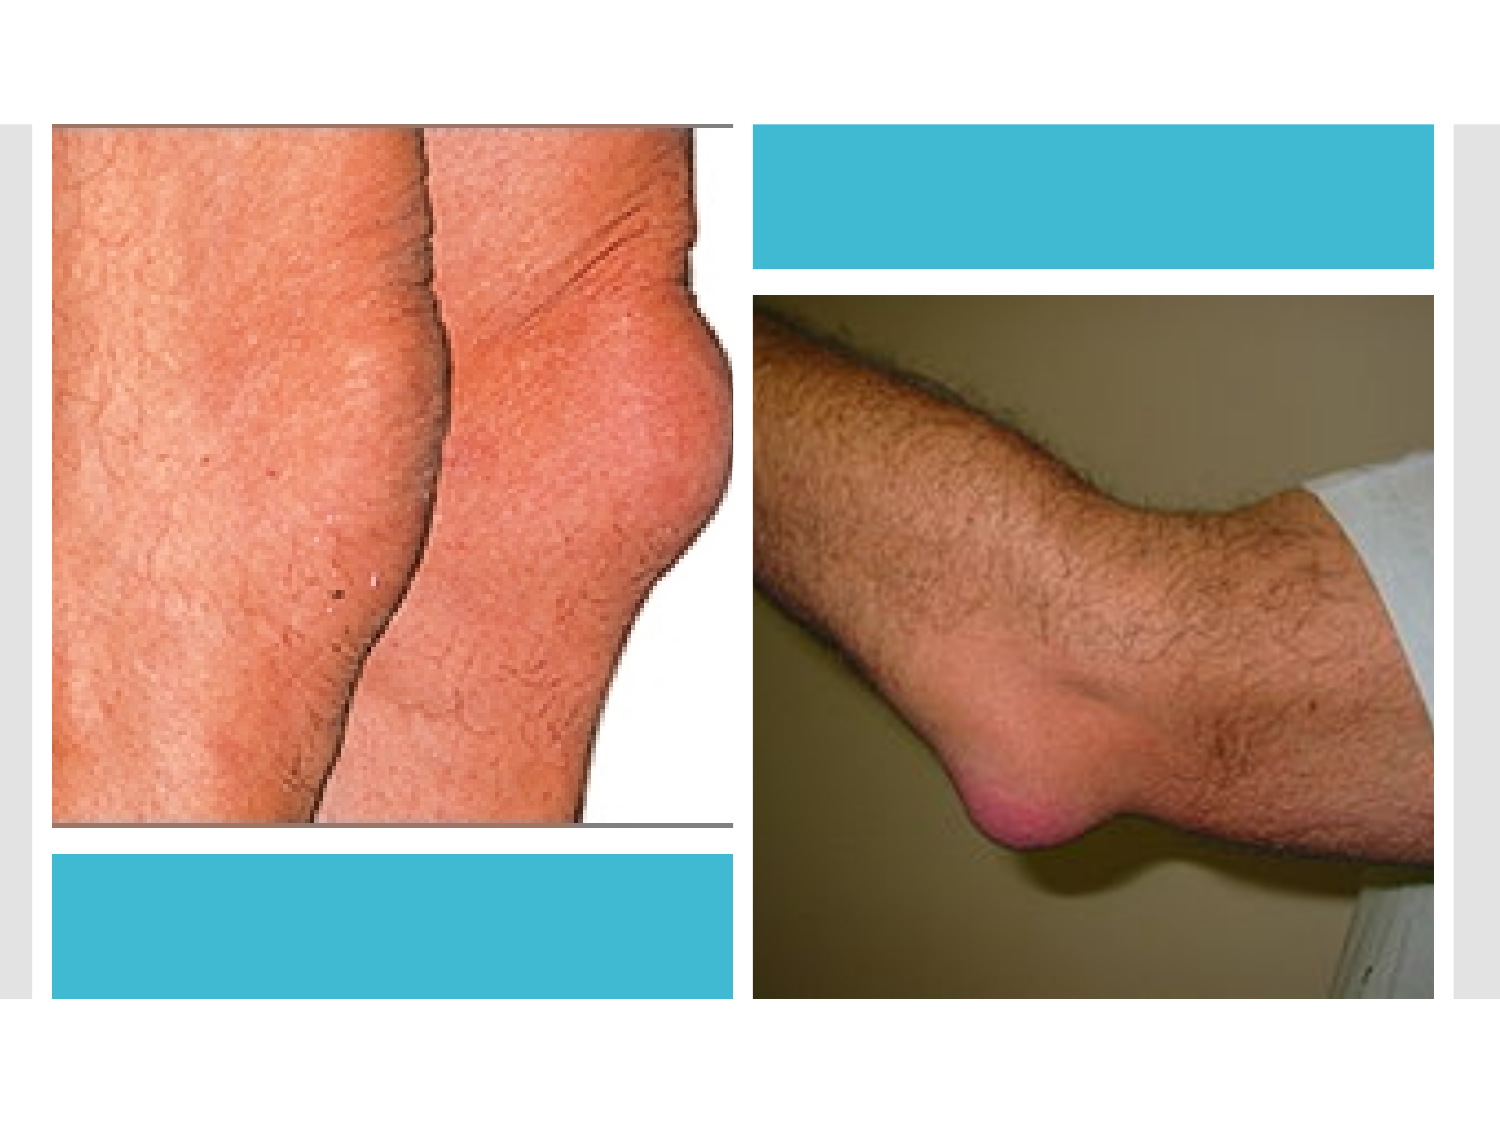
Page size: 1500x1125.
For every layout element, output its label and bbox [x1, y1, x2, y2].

text_box [752, 124, 1435, 270]
text_box [1453, 124, 1500, 1000]
picture [752, 295, 1435, 1000]
text_box [0, 124, 33, 1000]
text_box [51, 853, 734, 1000]
picture [51, 124, 734, 828]
